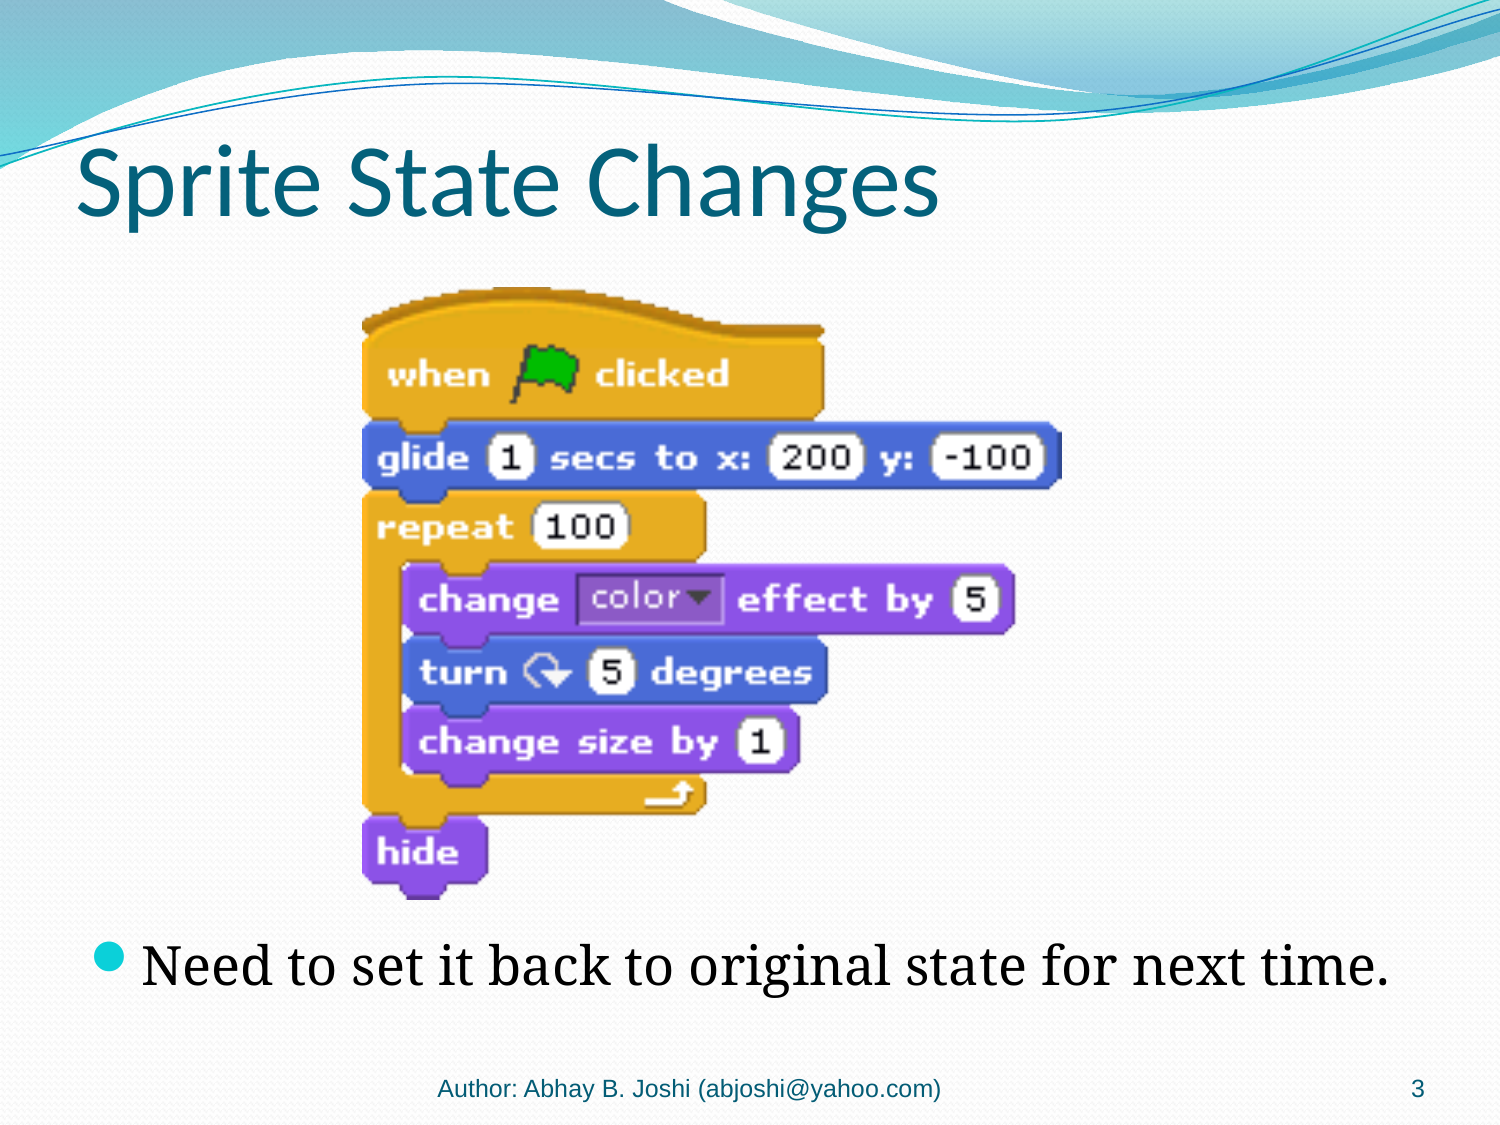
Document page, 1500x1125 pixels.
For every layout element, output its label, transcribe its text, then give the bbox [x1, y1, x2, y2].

title Sprite State Changes [75, 50, 1425, 238]
slide_number 3 [1299, 1042, 1425, 1103]
list Need to set it back to original state for next time. [75, 317, 1425, 1038]
footer Author: Abhay B. Joshi (abjoshi@yahoo.com) [437, 1042, 988, 1103]
picture [362, 287, 1062, 901]
